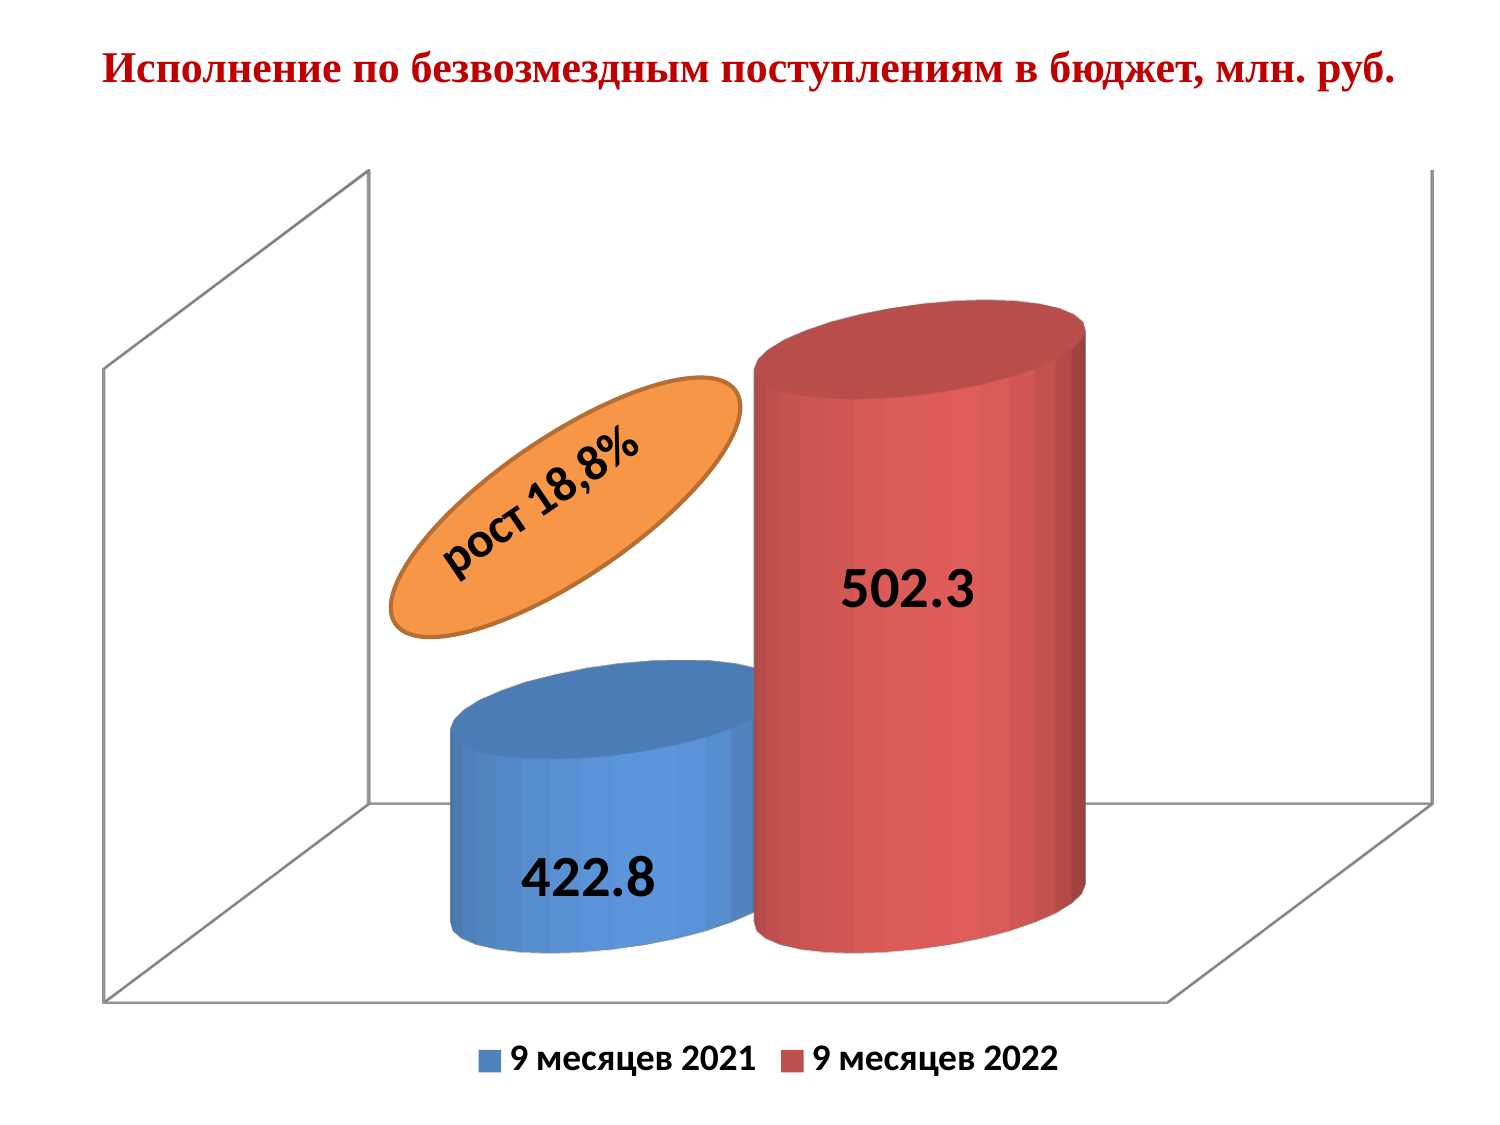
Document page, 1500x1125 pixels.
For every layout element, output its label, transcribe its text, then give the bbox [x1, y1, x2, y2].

chart [74, 149, 1463, 1088]
text_box Исполнение по безвозмездным поступлениям в бюджет, млн. руб. [37, 24, 1463, 105]
